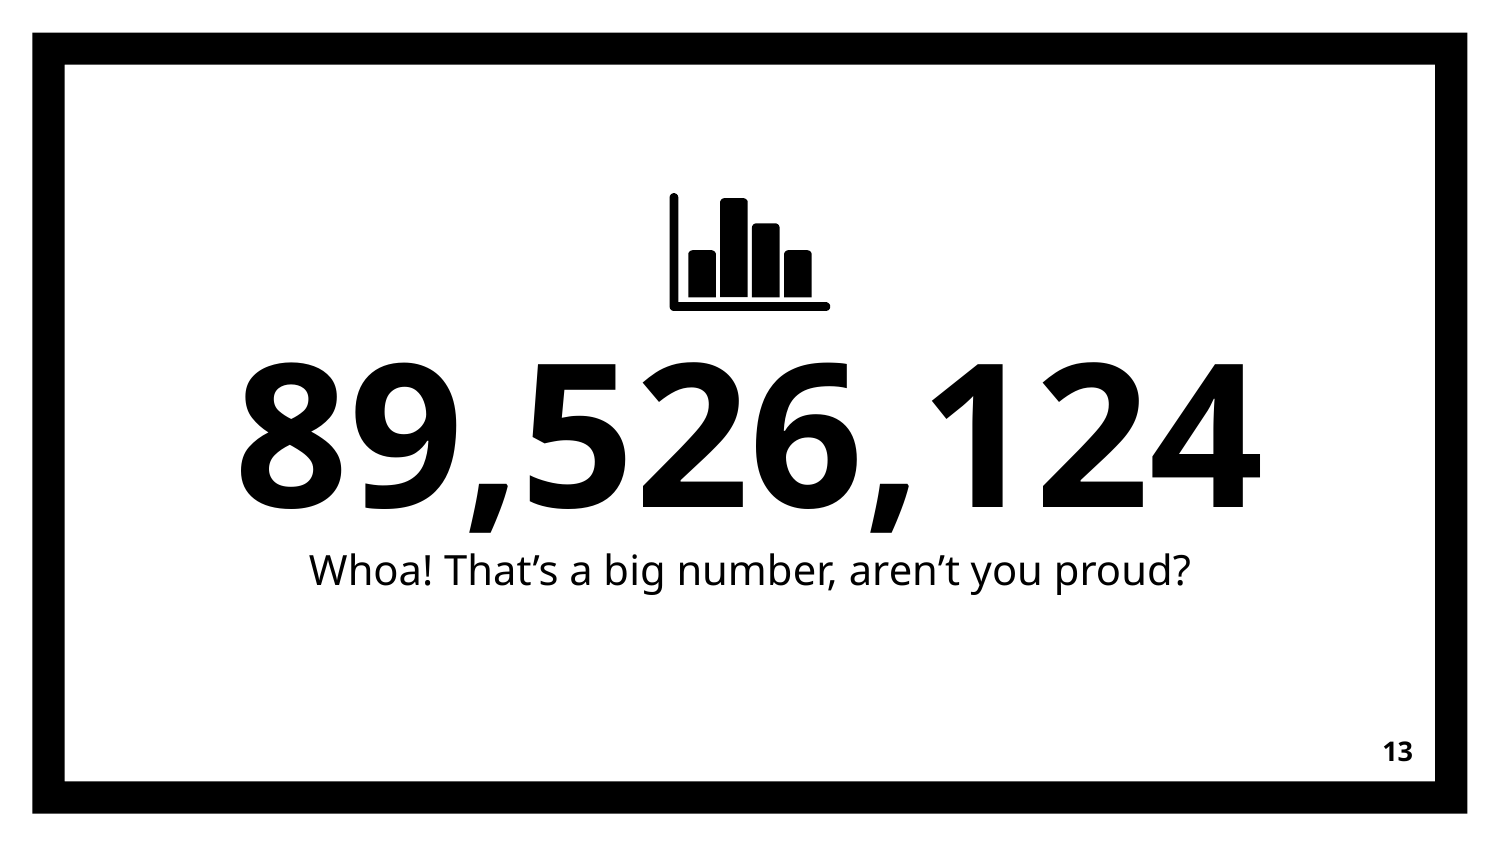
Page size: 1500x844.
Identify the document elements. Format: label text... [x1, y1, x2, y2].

title 89,526,124 [185, 372, 1315, 528]
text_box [669, 192, 831, 312]
slide_number 13 [1338, 720, 1429, 786]
subtitle Whoa! That’s a big number, aren’t you proud? [185, 528, 1315, 657]
